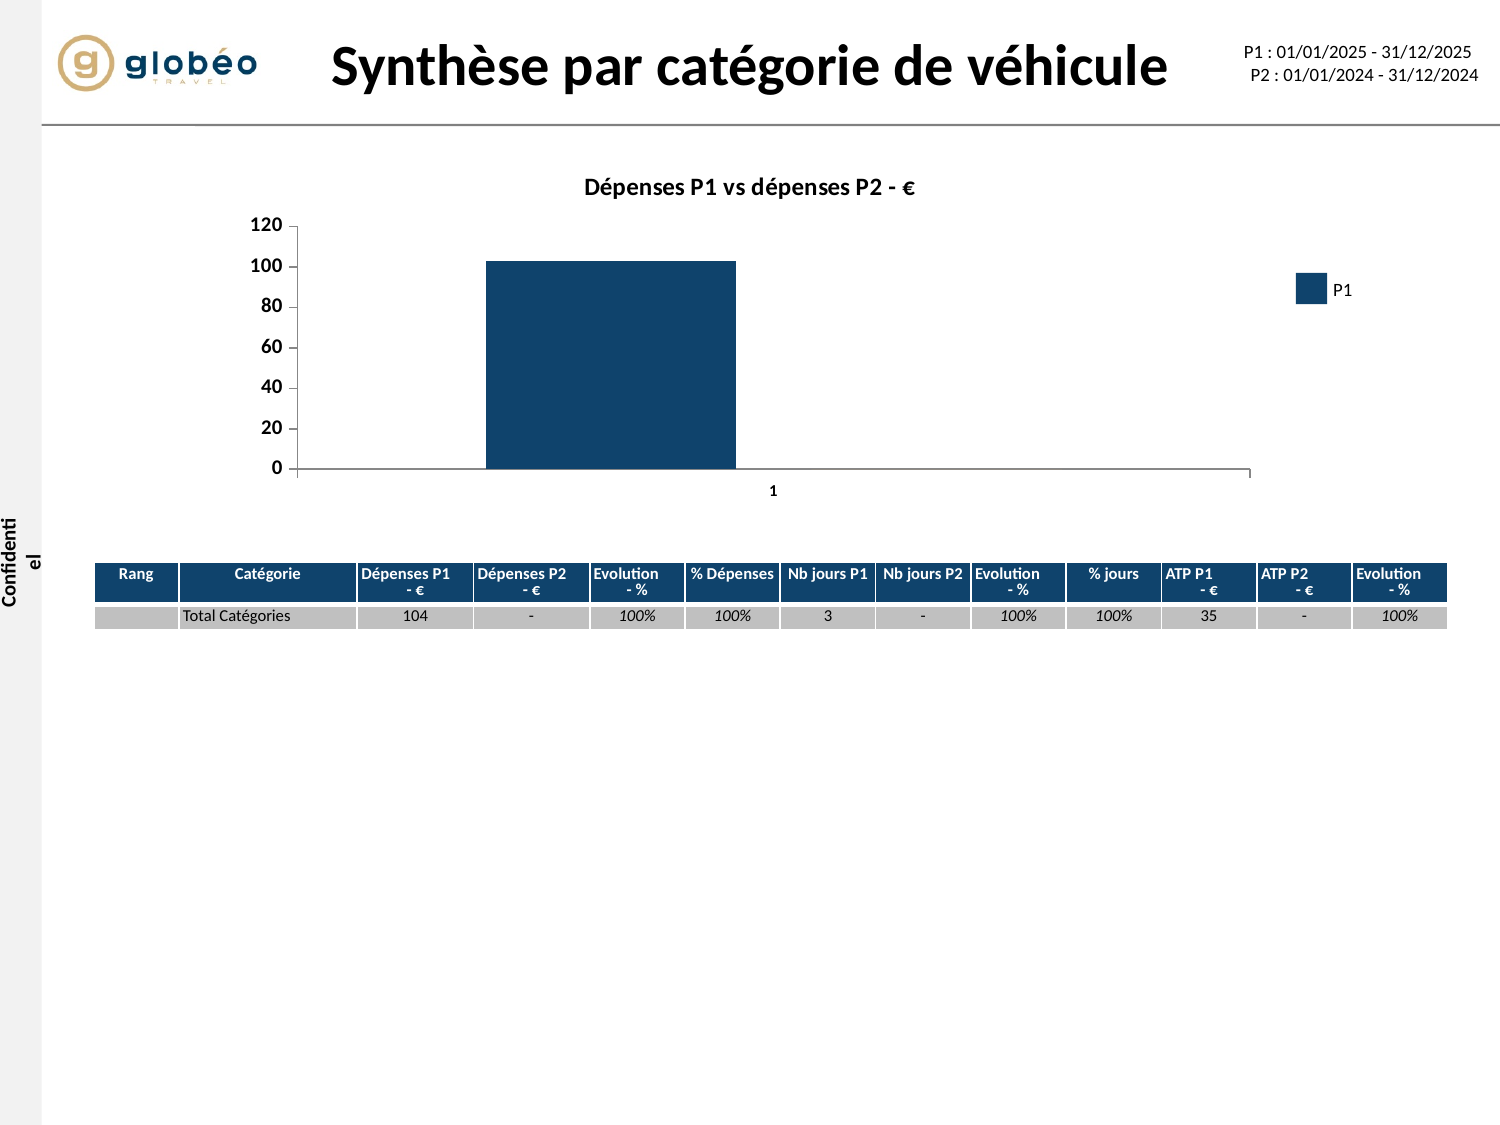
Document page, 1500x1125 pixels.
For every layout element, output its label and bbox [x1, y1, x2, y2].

text_box [2, 498, 37, 627]
table_cell [1258, 607, 1351, 629]
chart [228, 153, 1272, 509]
table_header [876, 563, 970, 602]
table_cell [474, 607, 589, 629]
table_cell [1353, 607, 1447, 629]
table_header [1353, 563, 1447, 602]
table_header [1162, 563, 1256, 602]
table_cell [1067, 607, 1161, 629]
table_cell [686, 607, 779, 629]
table_cell [972, 607, 1065, 629]
table_cell [781, 607, 875, 629]
table_header [686, 563, 779, 602]
text_box [123, 8, 1500, 117]
text_box [0, 0, 44, 1125]
table_cell [180, 607, 356, 629]
table_header [95, 563, 178, 602]
table_cell [591, 607, 684, 629]
table_header [591, 563, 684, 602]
table_header [1258, 563, 1351, 602]
table_cell [358, 607, 473, 629]
text_box [1294, 271, 1392, 306]
table_cell [1162, 607, 1256, 629]
table_header [1067, 563, 1161, 602]
picture [51, 29, 261, 95]
table_header [358, 563, 473, 602]
table_header [180, 563, 356, 602]
table_header [474, 563, 589, 602]
table_header [781, 563, 875, 602]
table_cell [95, 607, 178, 629]
table_cell [876, 607, 970, 629]
table_header [972, 563, 1065, 602]
